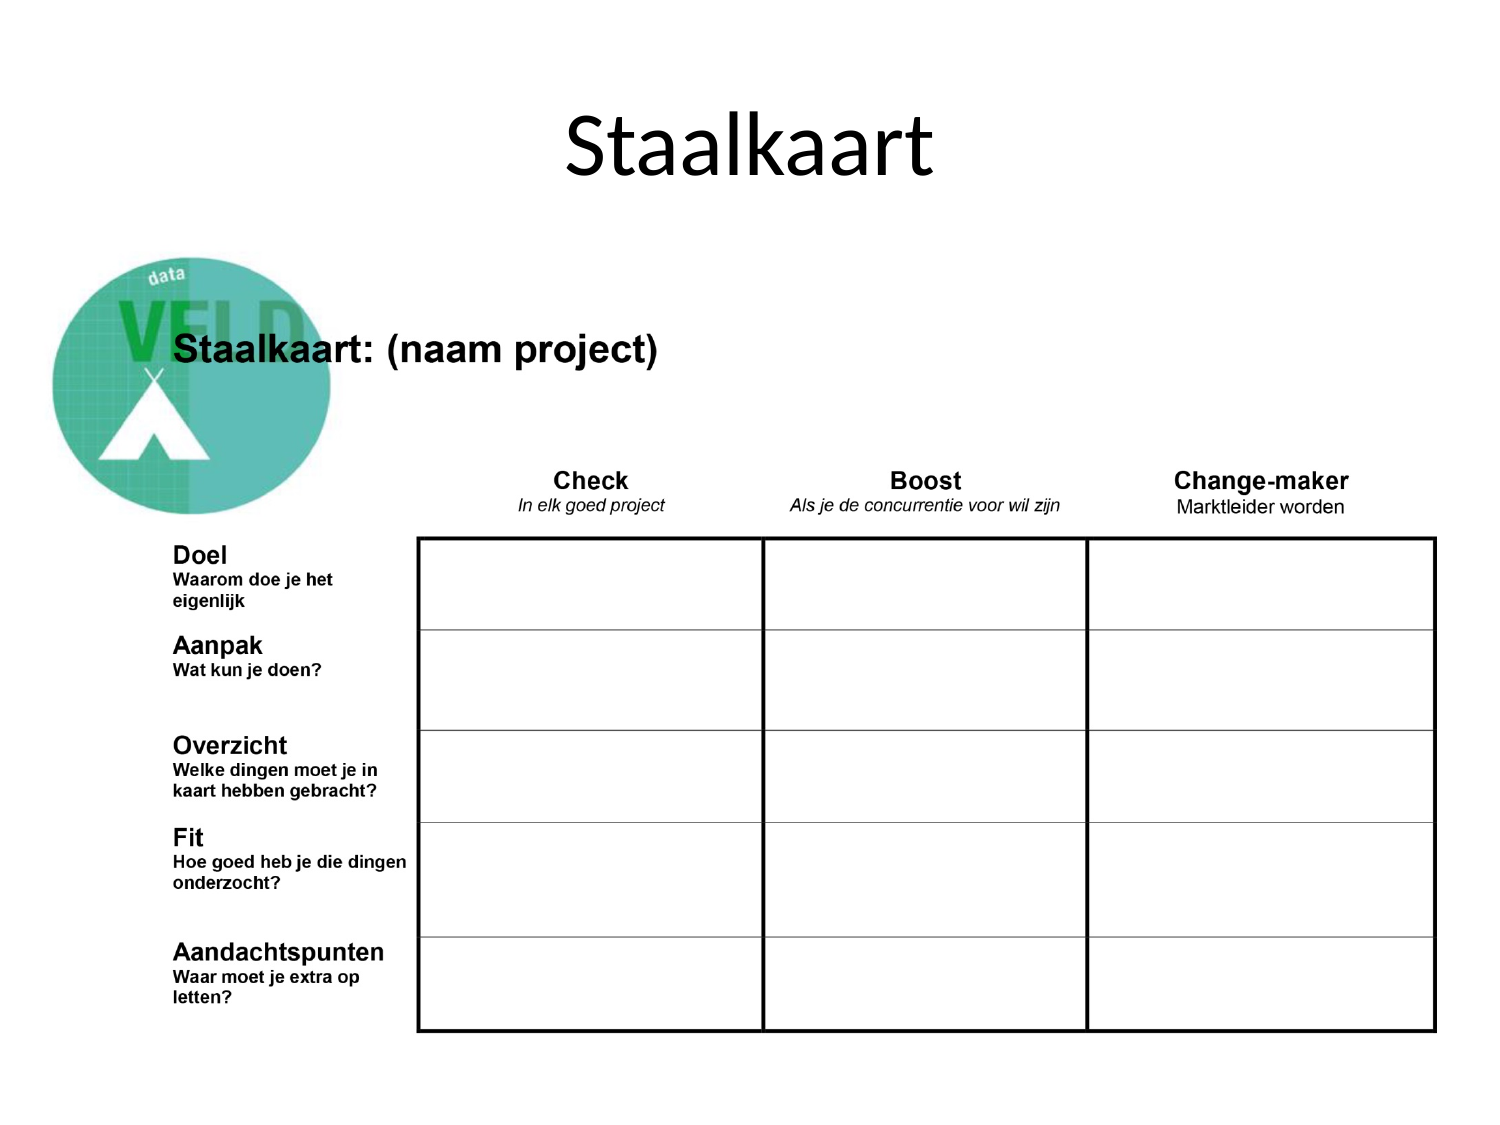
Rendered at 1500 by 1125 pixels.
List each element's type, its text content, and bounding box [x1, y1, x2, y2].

picture [29, 200, 1453, 1107]
title Staalkaart [75, 45, 1425, 197]
